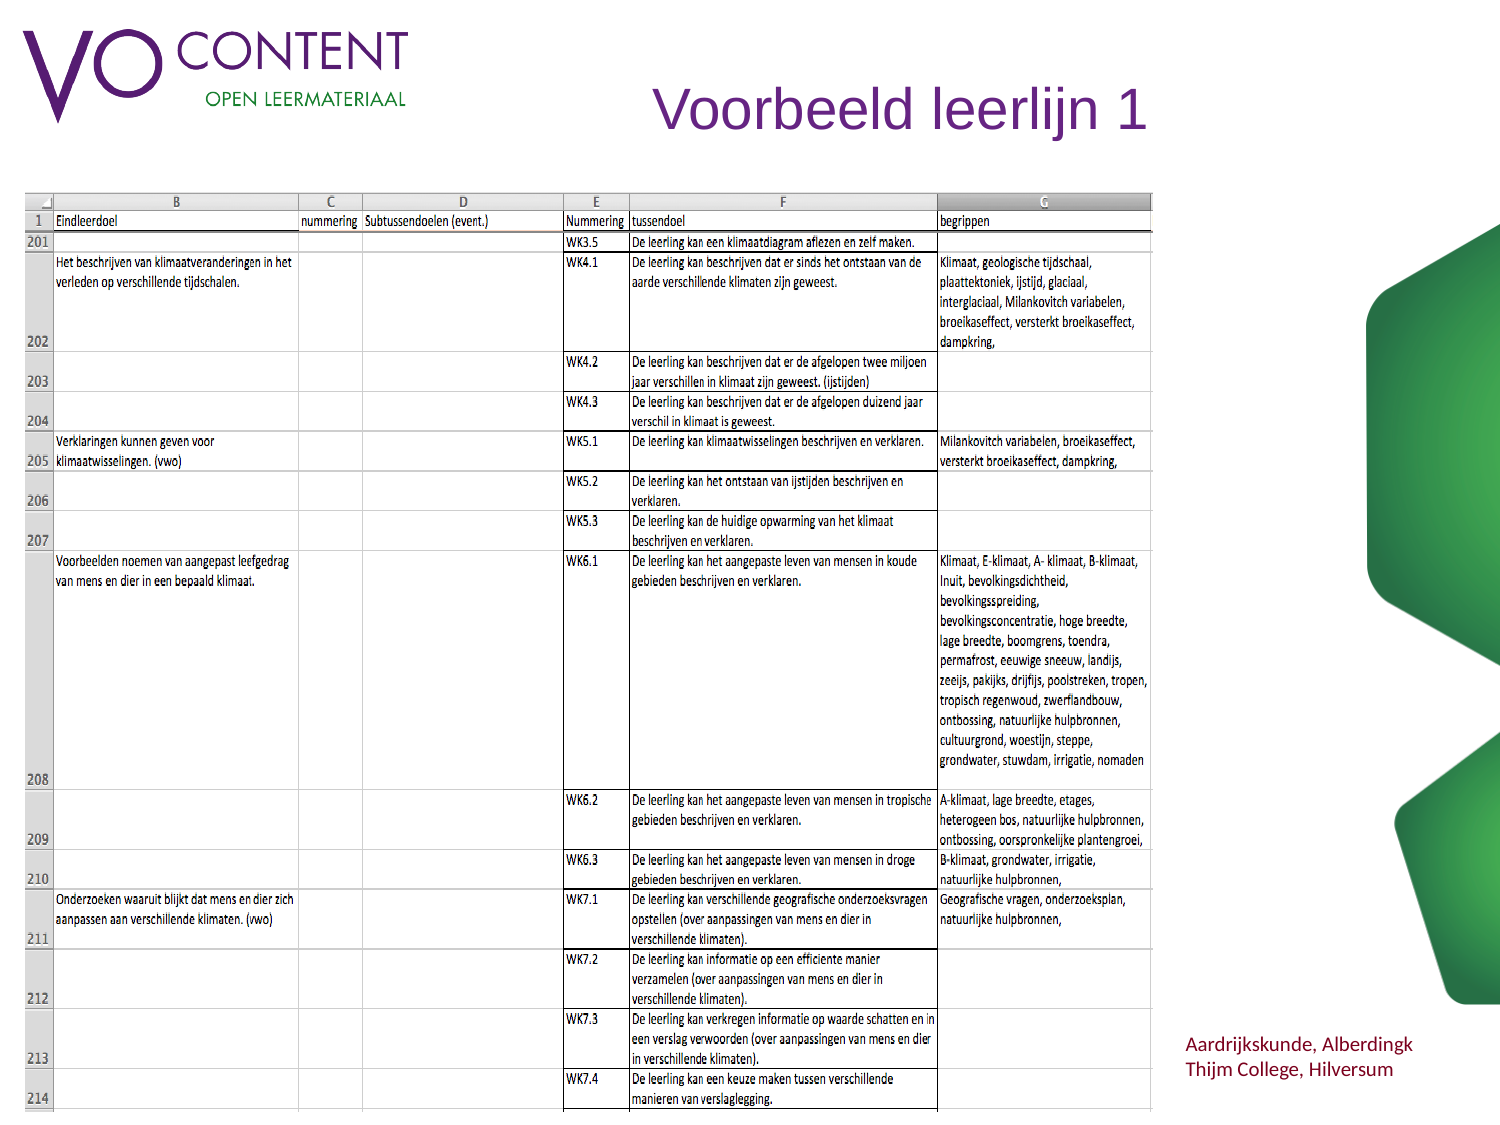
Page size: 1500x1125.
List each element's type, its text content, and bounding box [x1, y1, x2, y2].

picture [24, 191, 1153, 1112]
text_box Aardrijkskunde, Alberdingk Thijm College, Hilversum [1170, 1023, 1460, 1089]
picture [22, 29, 408, 124]
picture [1366, 222, 1500, 1005]
title Voorbeeld leerlijn 1 [637, 58, 1214, 154]
